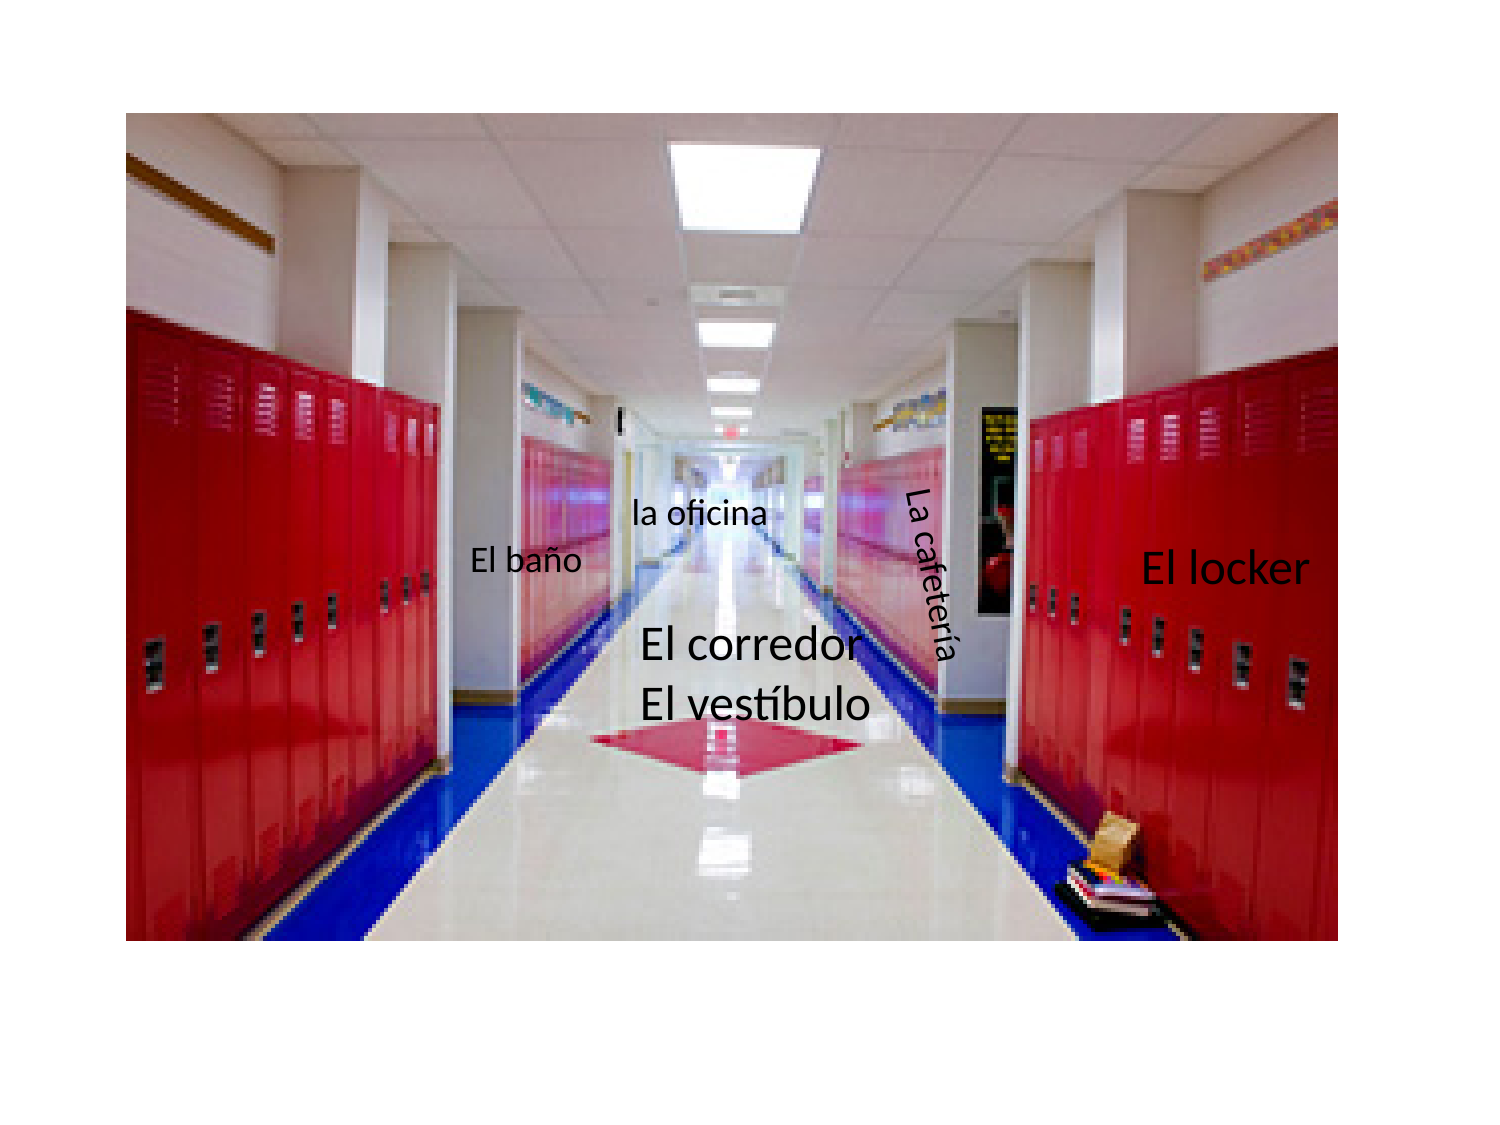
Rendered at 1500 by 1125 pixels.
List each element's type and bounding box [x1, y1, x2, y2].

picture [126, 112, 1339, 942]
